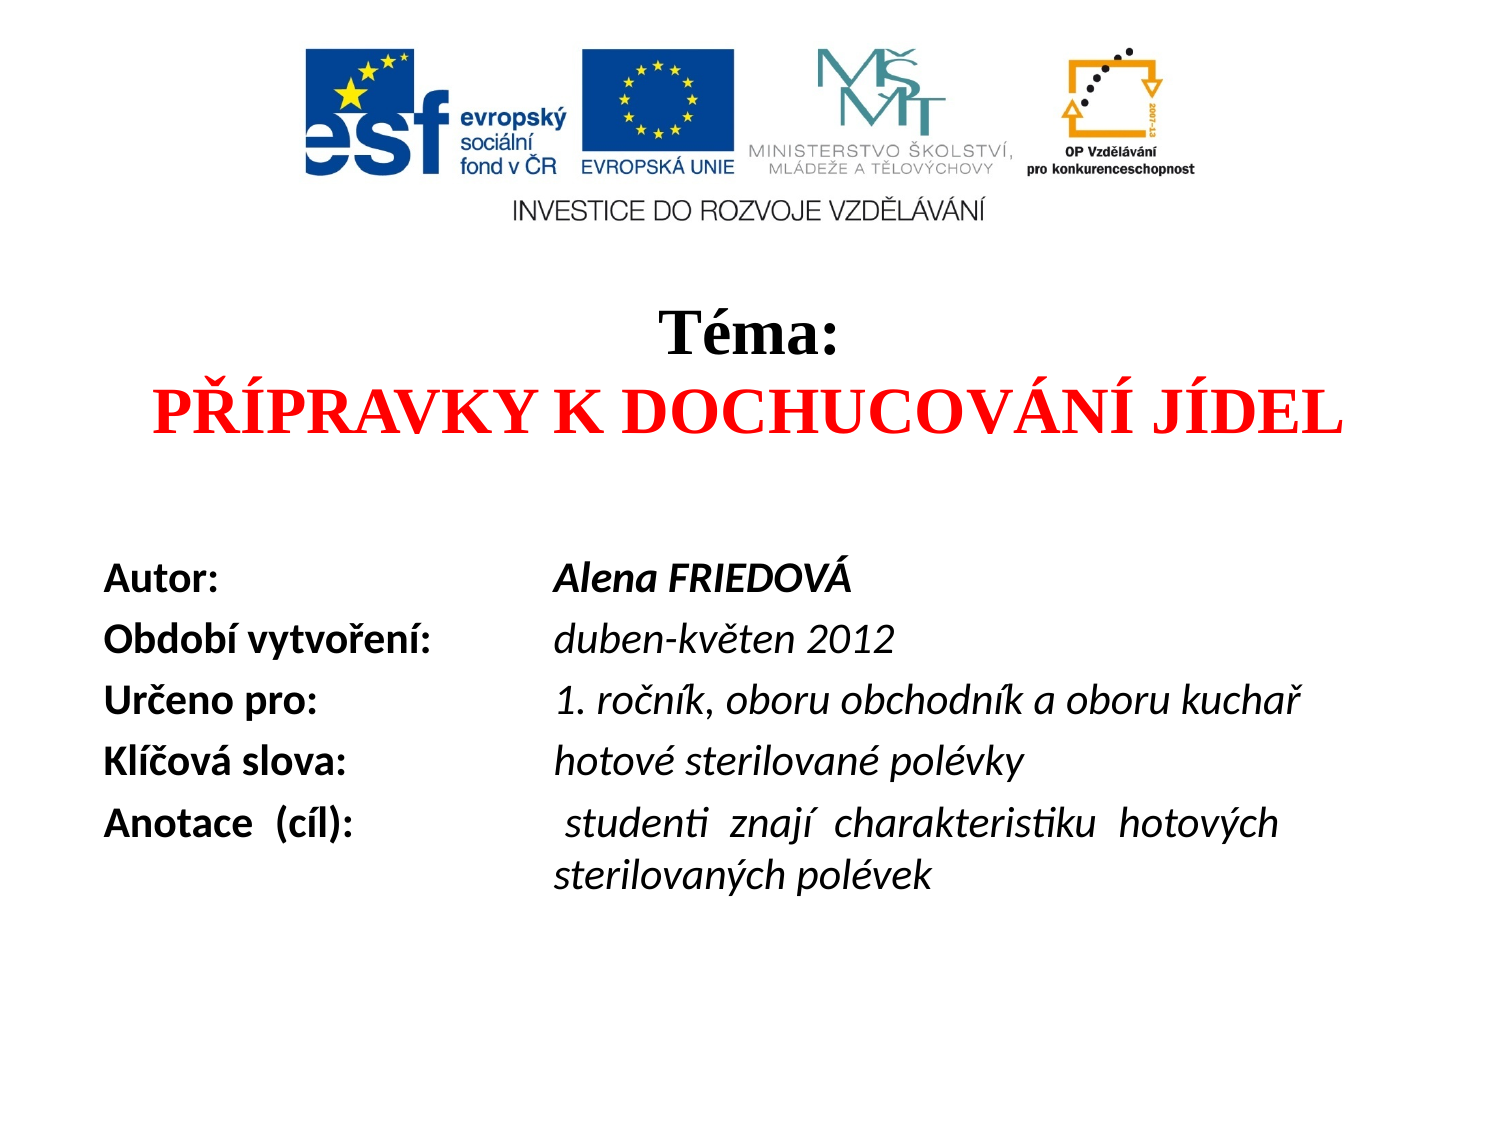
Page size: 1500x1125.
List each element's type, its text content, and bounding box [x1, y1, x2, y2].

title Téma: PŘÍPRAVKY K DOCHUCOVÁNÍ JÍDEL [112, 278, 1388, 457]
subtitle Autor: Alena FRIEDOVÁ Období vytvoření: duben-květen 2012 Určeno pro: 1. ročník, oboru obchodník a oboru kuchař Klíčová slova: hotové sterilované polévky Anotace (cíl): studenti znají charakteristiku hotových sterilovaných polévek [88, 479, 1376, 1024]
picture [277, 30, 1223, 238]
